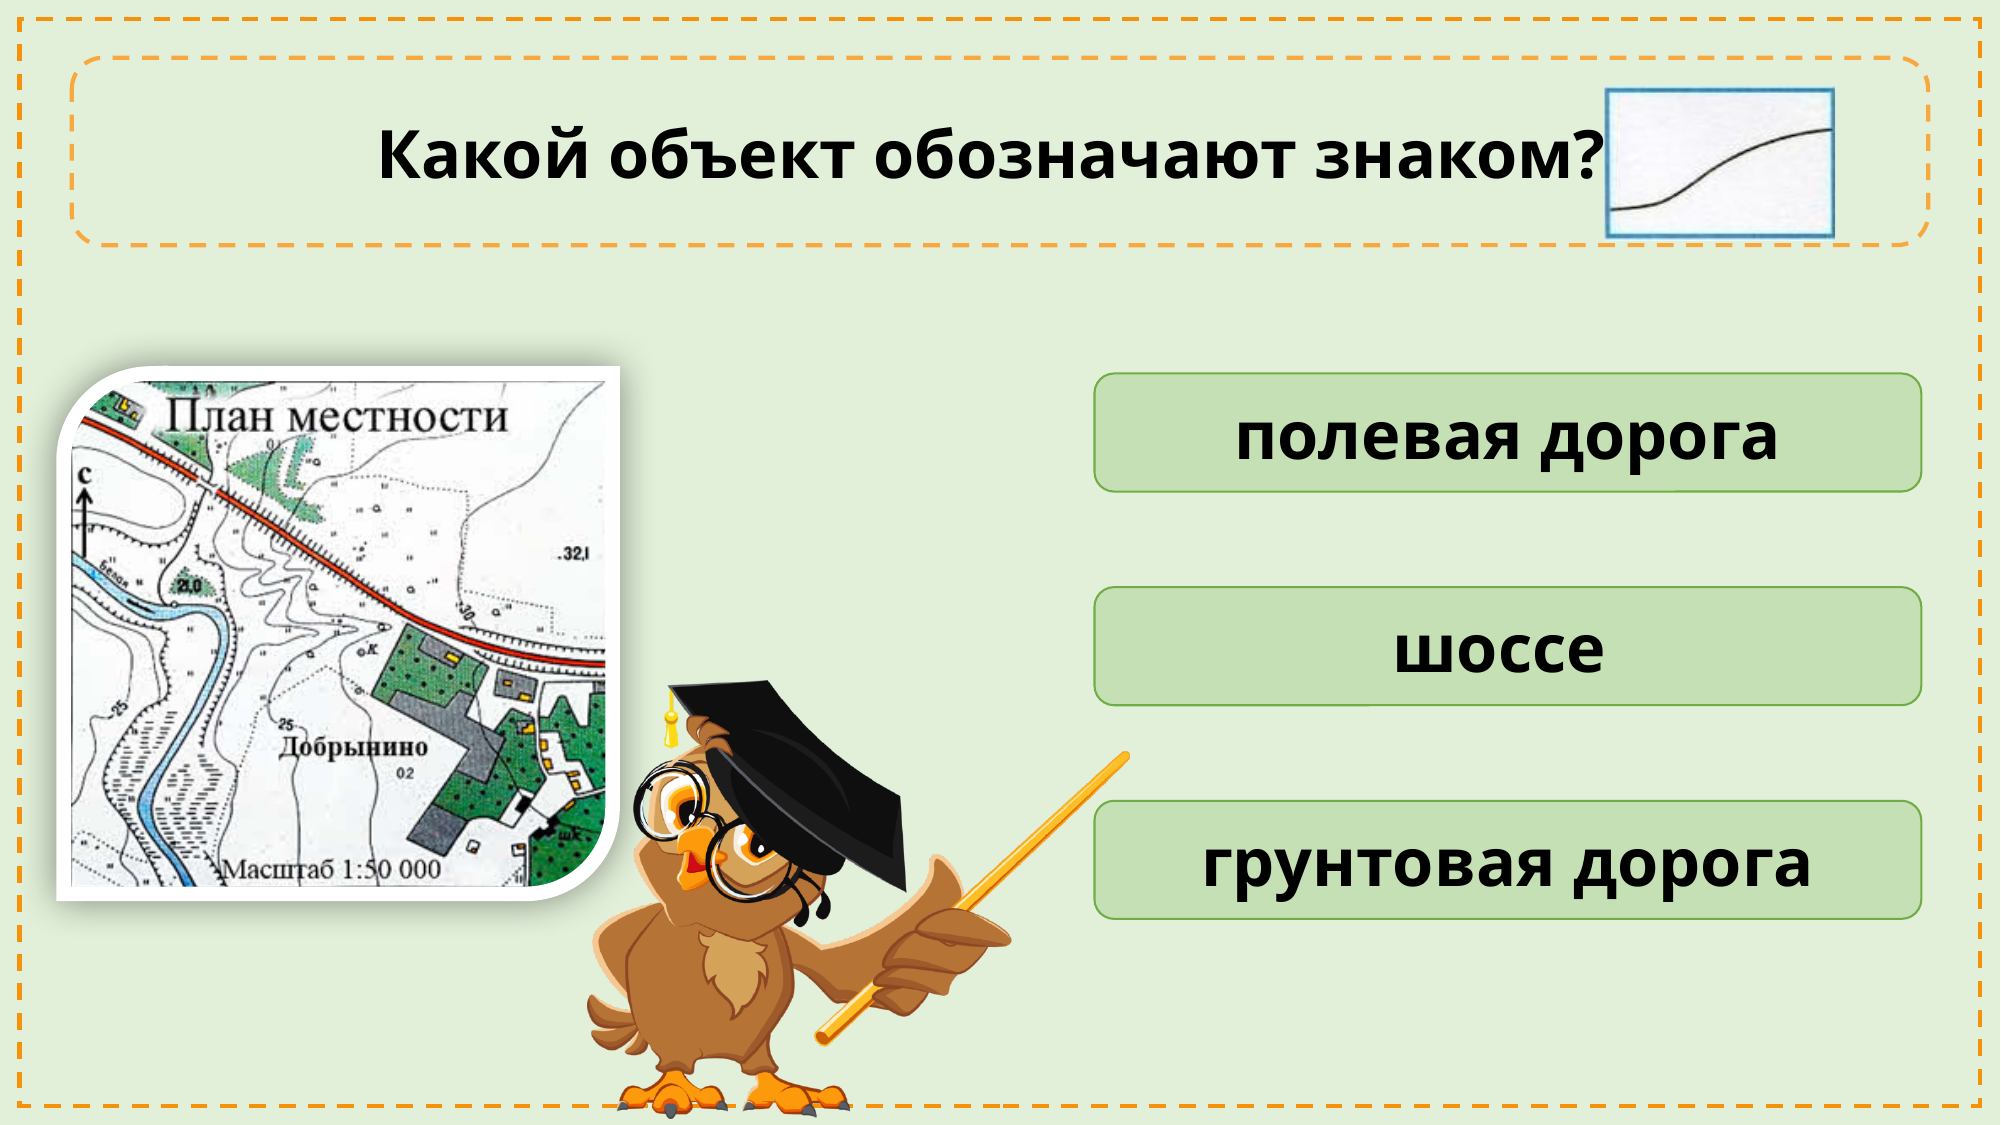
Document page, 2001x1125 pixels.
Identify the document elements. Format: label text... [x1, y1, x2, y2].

text_box Какой объект обозначают знаком? [70, 56, 1930, 247]
picture [63, 373, 1130, 1119]
text_box [18, 18, 1981, 1107]
picture [1604, 86, 1836, 241]
